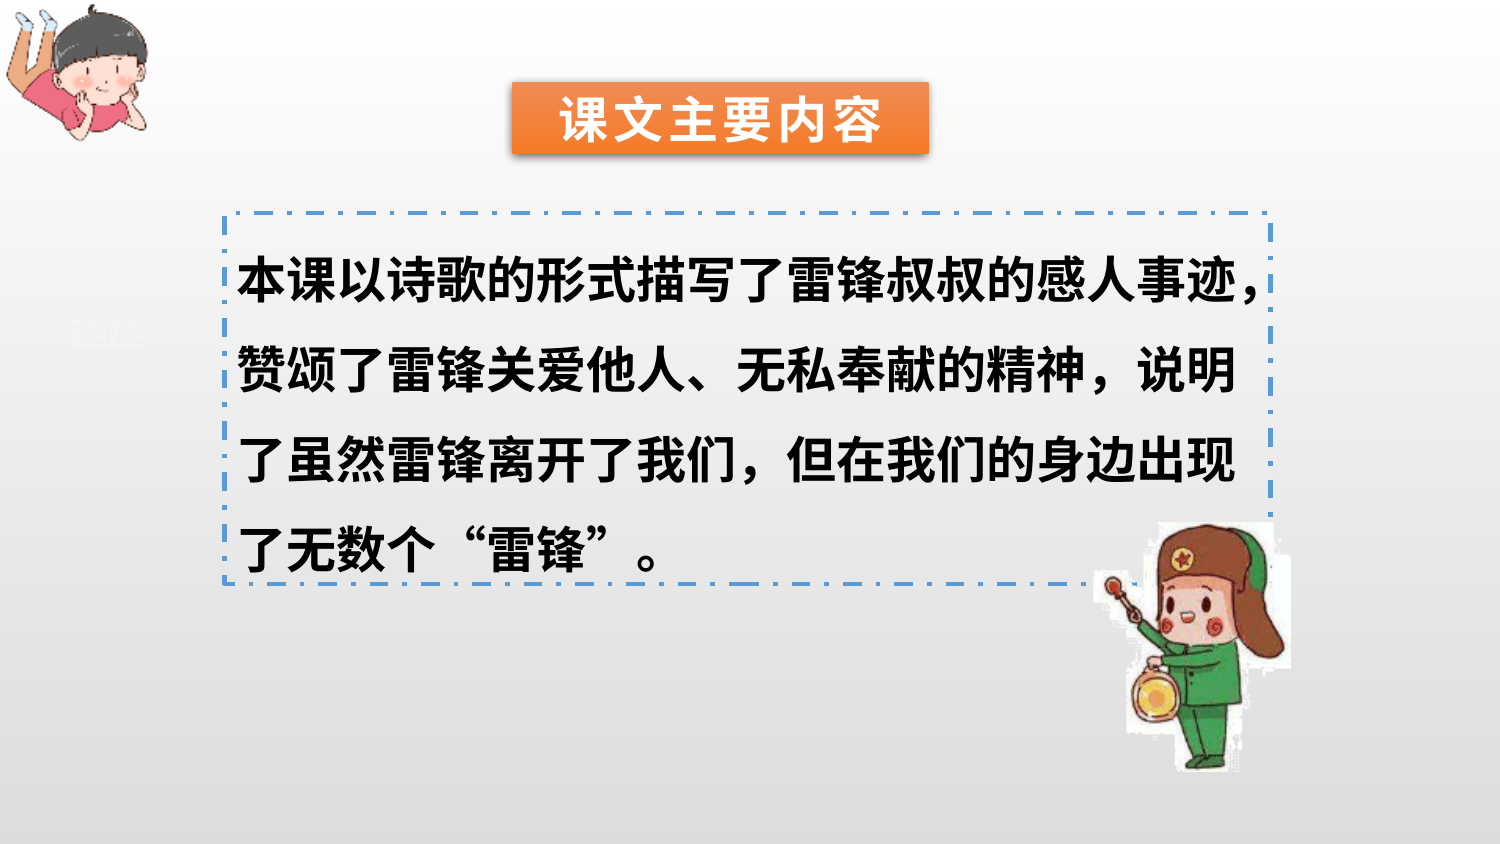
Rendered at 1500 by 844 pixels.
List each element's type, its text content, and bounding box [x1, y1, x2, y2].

text_box 本课以诗歌的形式描写了雷锋叔叔的感人事迹，赞颂了雷锋关爱他人、无私奉献的精神，说明了虽然雷锋离开了我们，但在我们的身边出现了无数个“雷锋”。 [224, 212, 1271, 584]
picture [1078, 522, 1291, 772]
picture [0, 0, 156, 145]
text_box 课文主要内容 [512, 82, 929, 154]
